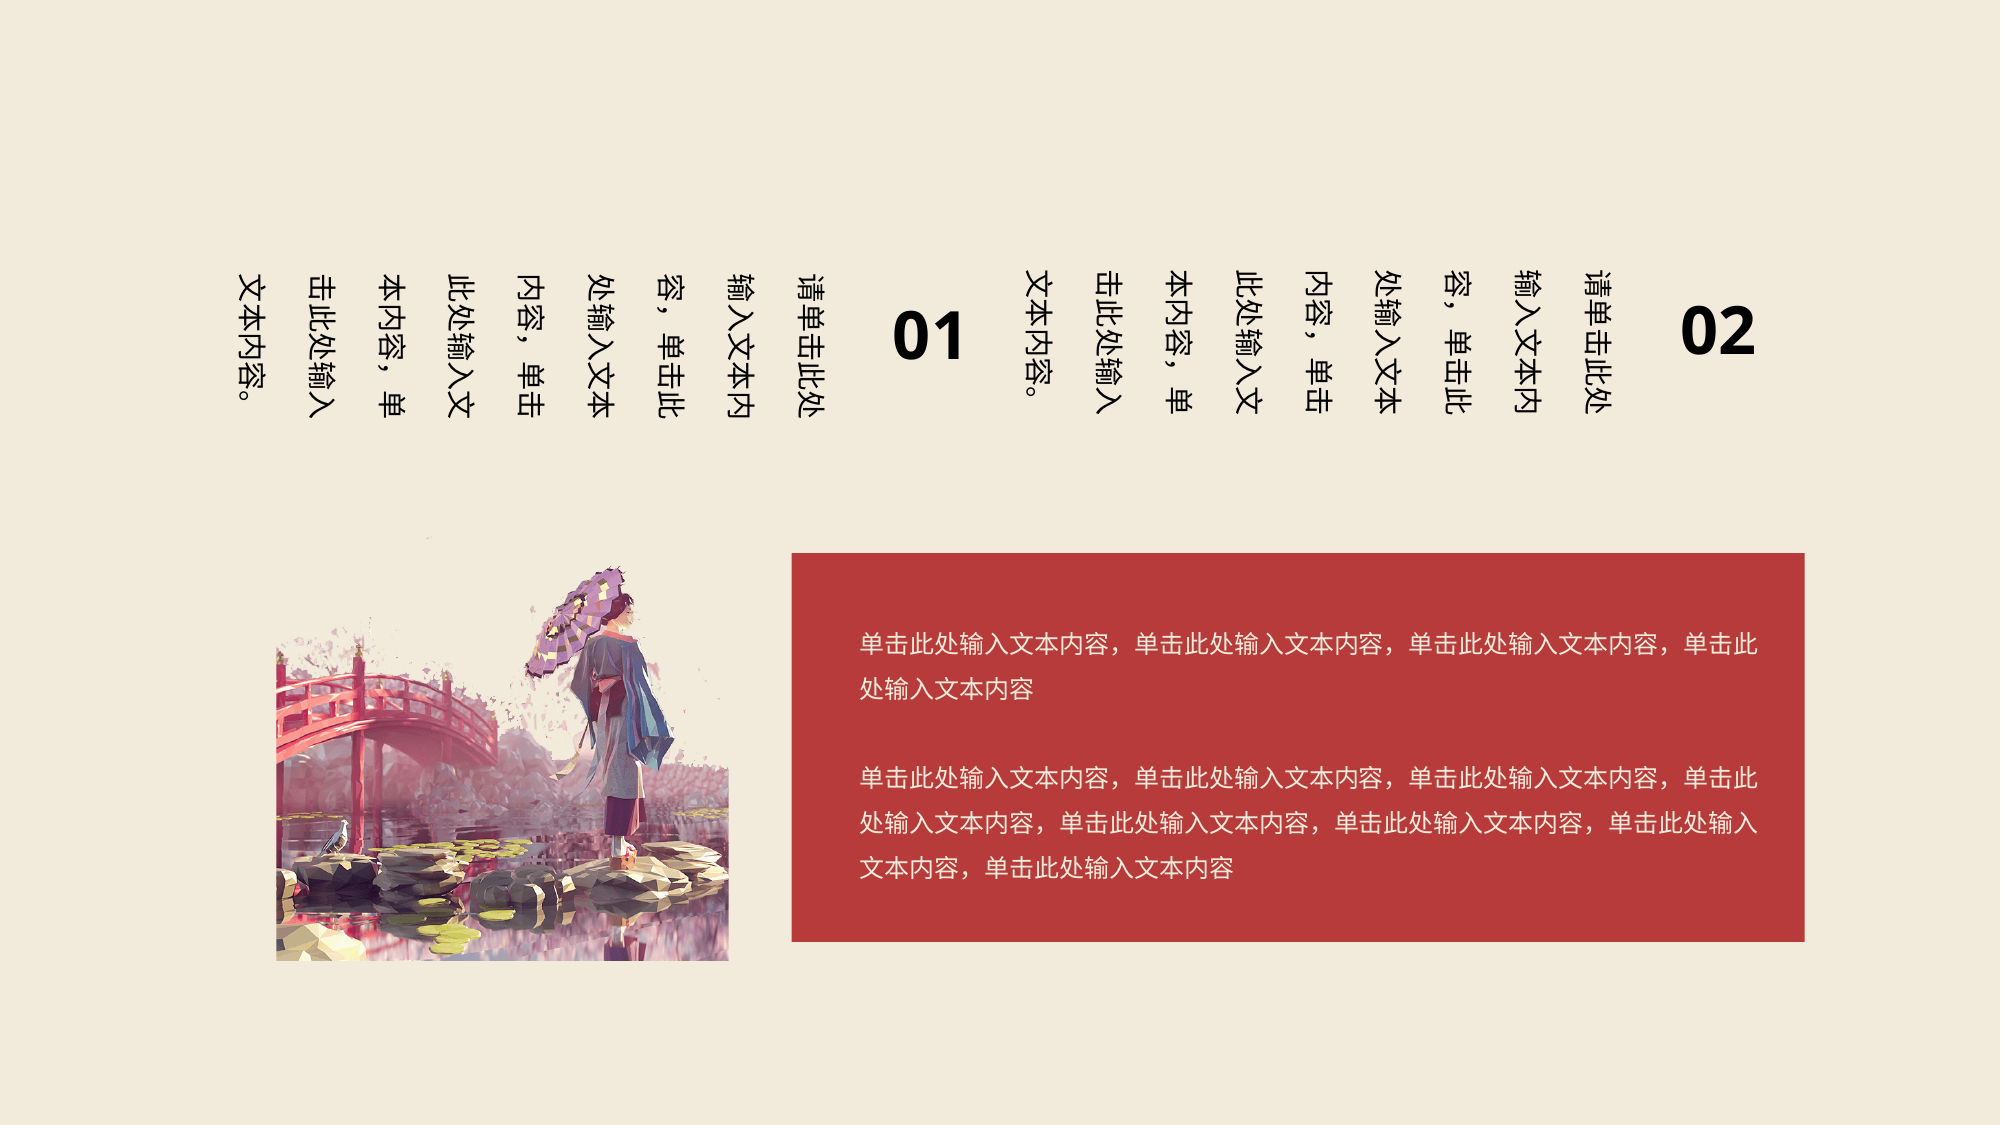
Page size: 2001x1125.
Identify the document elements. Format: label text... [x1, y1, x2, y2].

text_box 单击此处输入文本内容，单击此处输入文本内容，单击此处输入文本内容，单击此处输入文本内容 [844, 606, 1775, 711]
text_box 单击此处输入文本内容，单击此处输入文本内容，单击此处输入文本内容，单击此处输入文本内容，单击此处输入文本内容，单击此处输入文本内容，单击此处输入文本内容，单击此处输入文本内容 [844, 740, 1775, 890]
text_box 请单击此处输入文本内容，单击此处输入文本内容，单击此处输入文本内容，单击此处输入文本内容。 [276, 259, 872, 454]
text_box 02 [1661, 281, 1775, 376]
text_box 请单击此处输入文本内容，单击此处输入文本内容，单击此处输入文本内容，单击此处输入文本内容。 [1063, 254, 1660, 450]
text_box 01 [874, 285, 988, 380]
text_box [791, 552, 1806, 943]
picture [276, 534, 729, 961]
